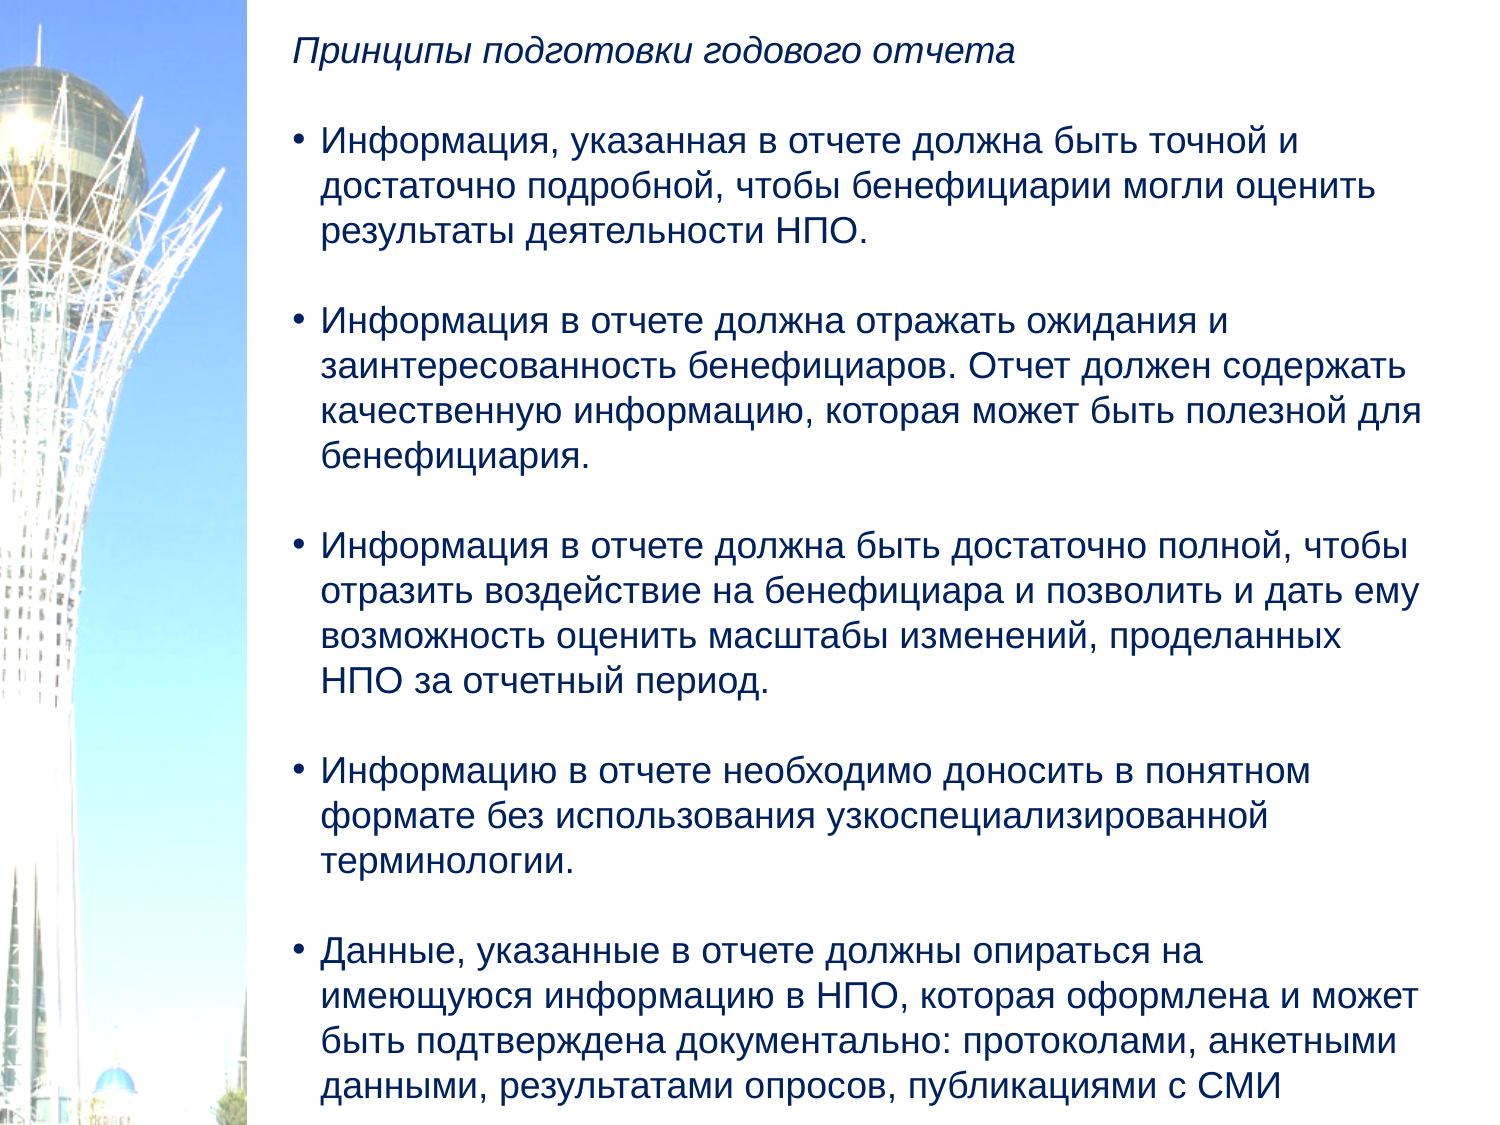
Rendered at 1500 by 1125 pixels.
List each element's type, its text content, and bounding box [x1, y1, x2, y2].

text_box Принципы подготовки годового отчета Информация, указанная в отчете должна быть точной и достаточно подробной, чтобы бенефициарии могли оценить результаты деятельности НПО. Информация в отчете должна отражать ожидания и заинтересованность бенефициаров. Отчет должен содержать качественную информацию, которая может быть полезной для бенефициария. Информация в отчете должна быть достаточно полной, чтобы отразить воздействие на бенефициара и позволить и дать ему возможность оценить масштабы изменений, проделанных НПО за отчетный период. Информацию в отчете необходимо доносить в понятном формате без использования узкоспециализированной терминологии. Данные, указанные в отчете должны опираться на имеющуюся информацию в НПО, которая оформлена и может быть подтверждена документально: протоколами, анкетными данными, результатами опросов, публикациями с СМИ [277, 19, 1441, 1114]
picture [0, 0, 247, 1125]
